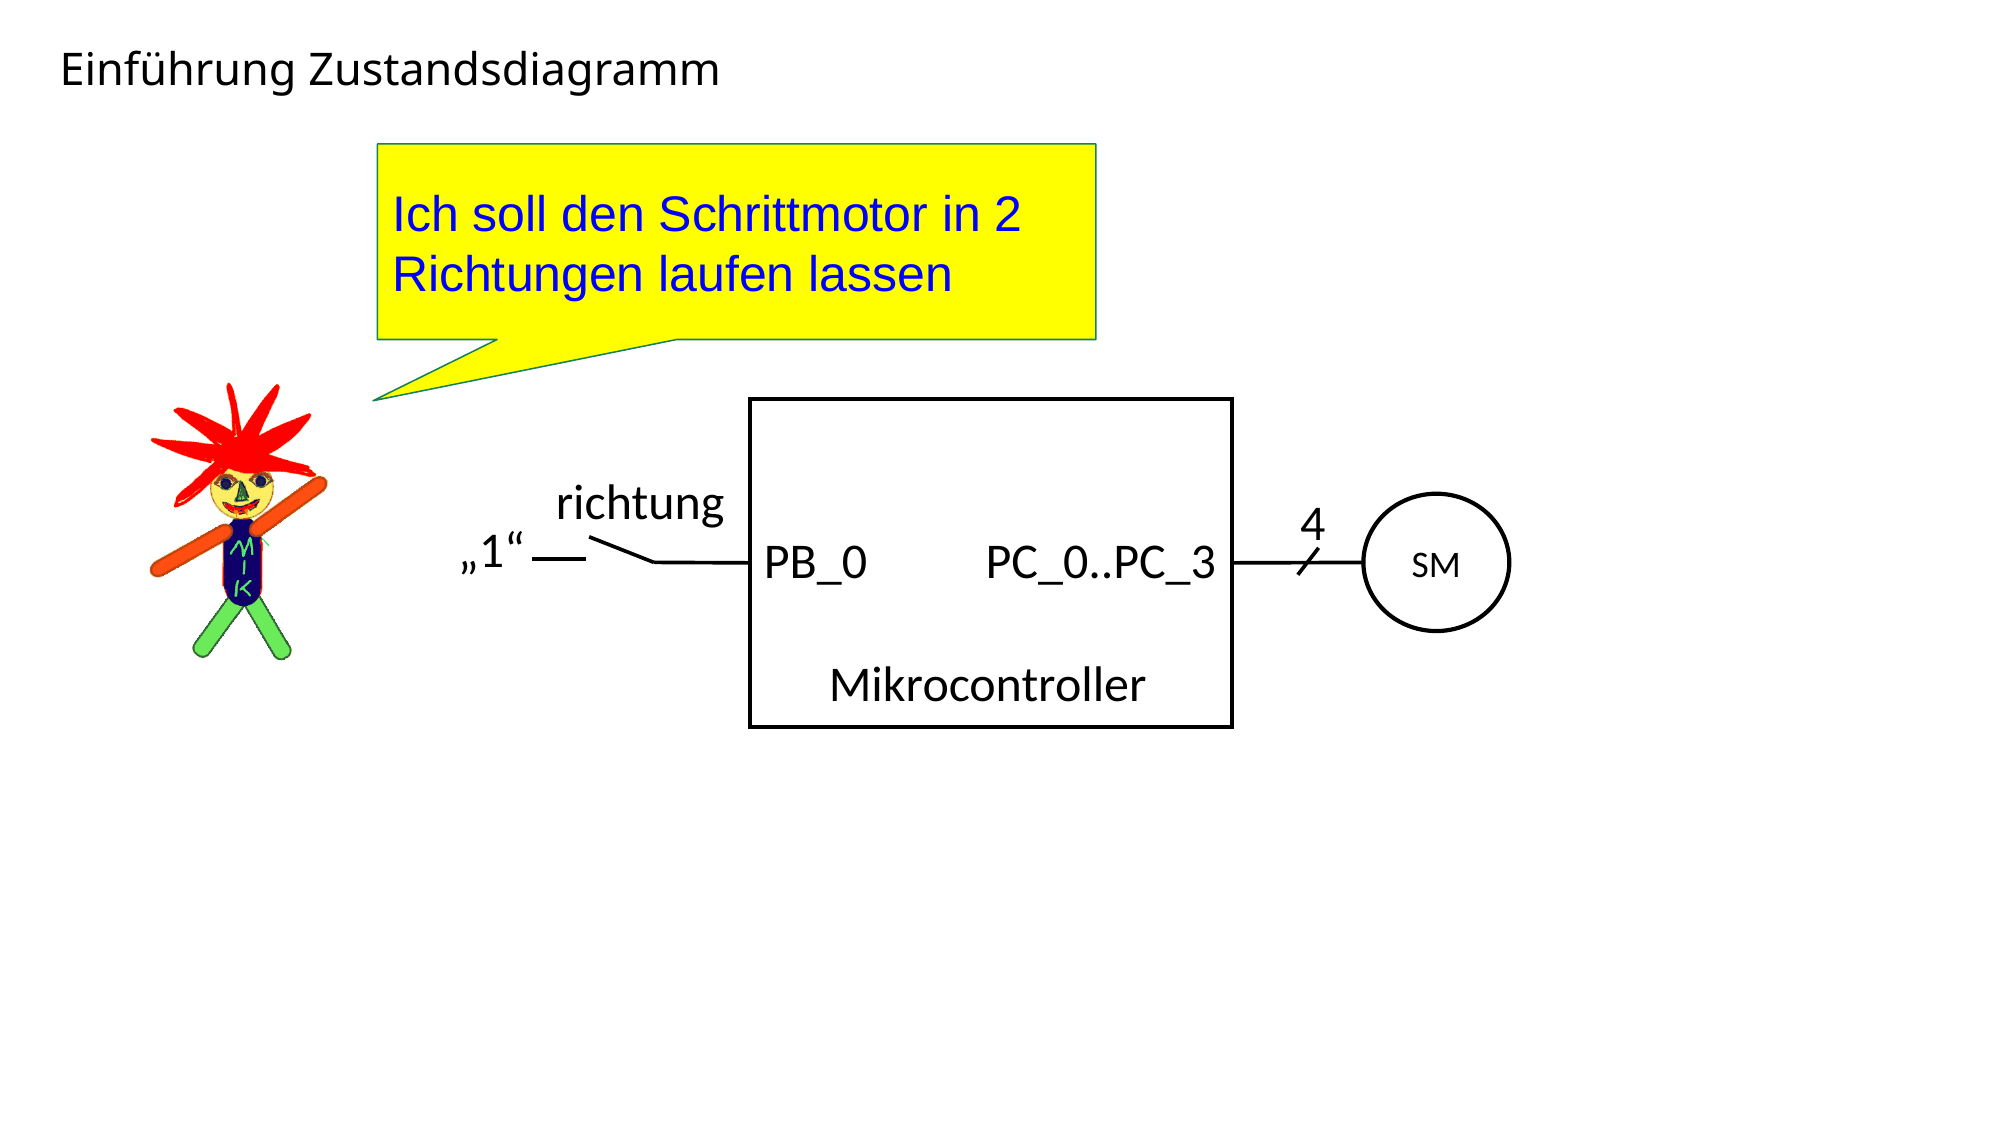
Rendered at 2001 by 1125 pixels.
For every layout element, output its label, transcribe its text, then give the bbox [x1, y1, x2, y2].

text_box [443, 398, 1510, 728]
title Einführung Zustandsdiagramm [40, 34, 740, 103]
picture [131, 375, 339, 667]
text_box Ich soll den Schrittmotor in 2 Richtungen laufen lassen [372, 143, 1096, 401]
